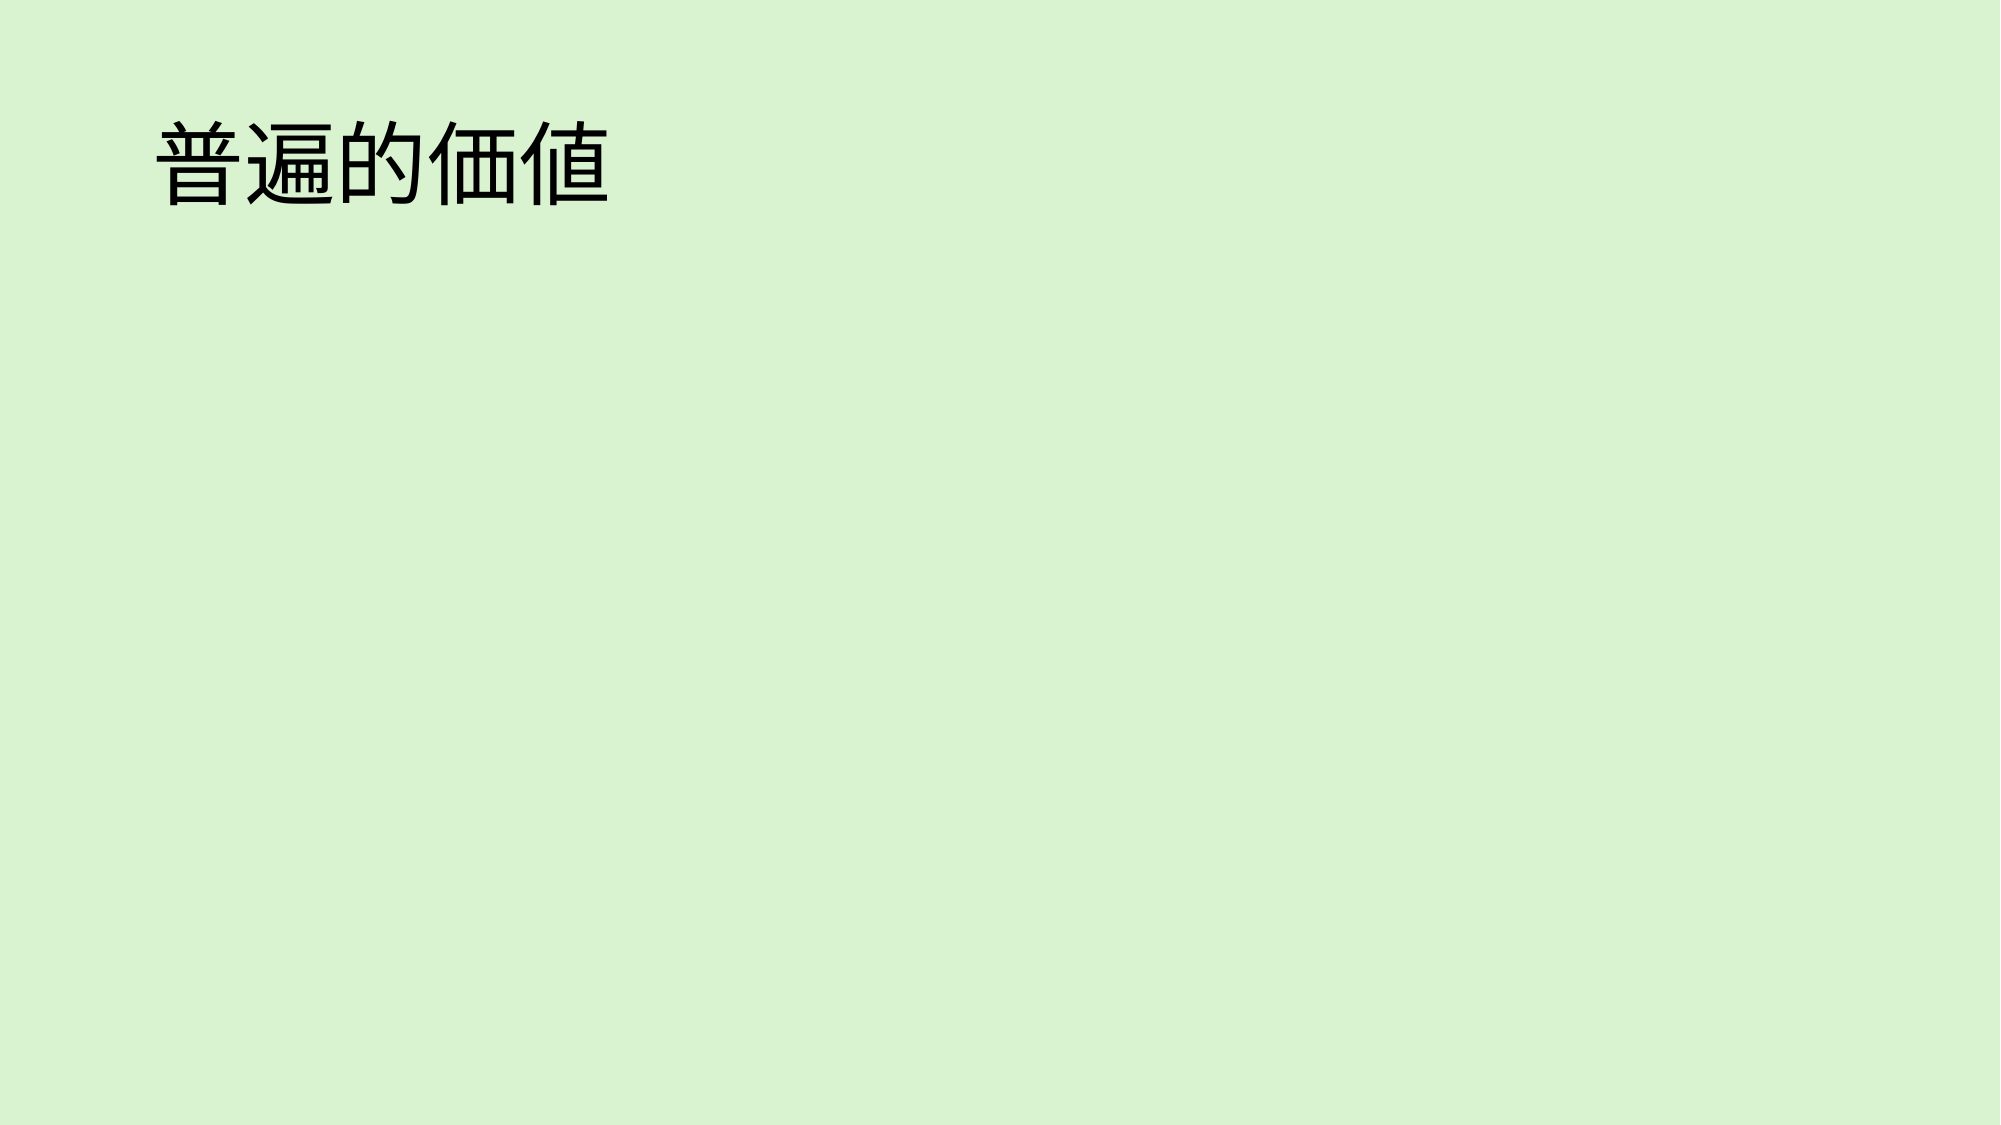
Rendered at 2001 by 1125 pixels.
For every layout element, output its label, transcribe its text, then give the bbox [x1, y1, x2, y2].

title 普遍的価値 [137, 59, 1863, 278]
